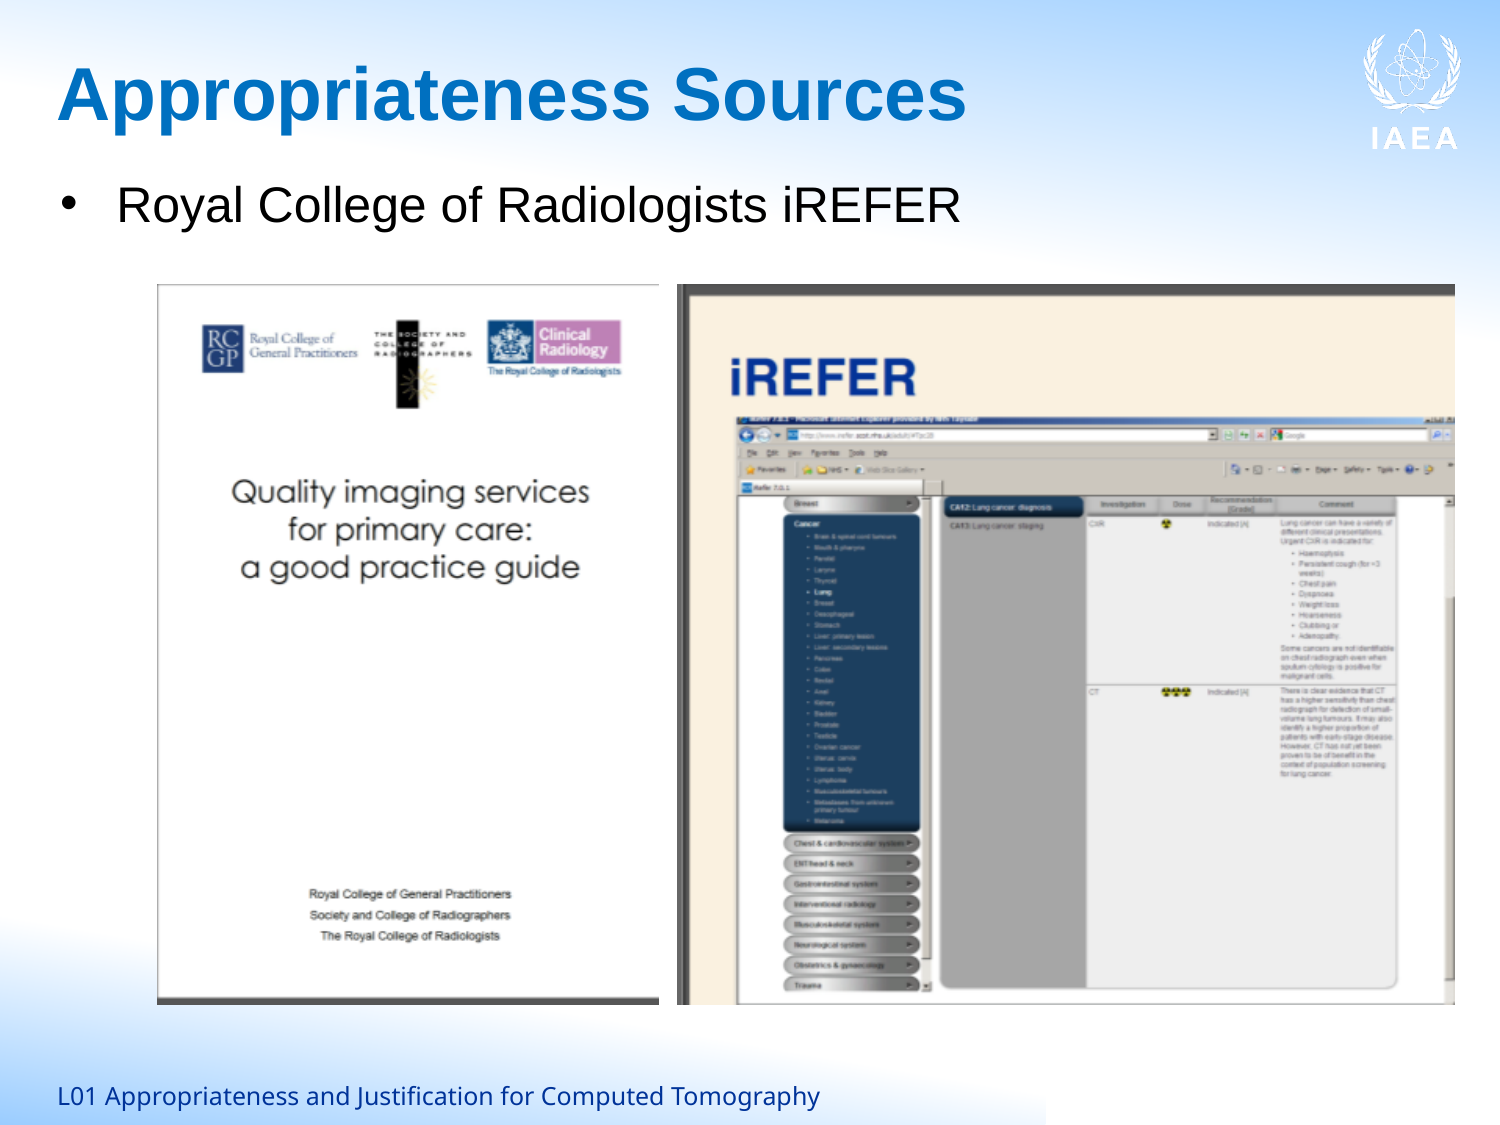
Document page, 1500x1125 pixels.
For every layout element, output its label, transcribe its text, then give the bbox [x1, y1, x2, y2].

picture [157, 284, 660, 1006]
list Royal College of Radiologists iREFER [45, 164, 1455, 960]
title Appropriateness Sources [41, 19, 1364, 161]
picture [1364, 29, 1461, 149]
picture [676, 284, 1455, 1006]
